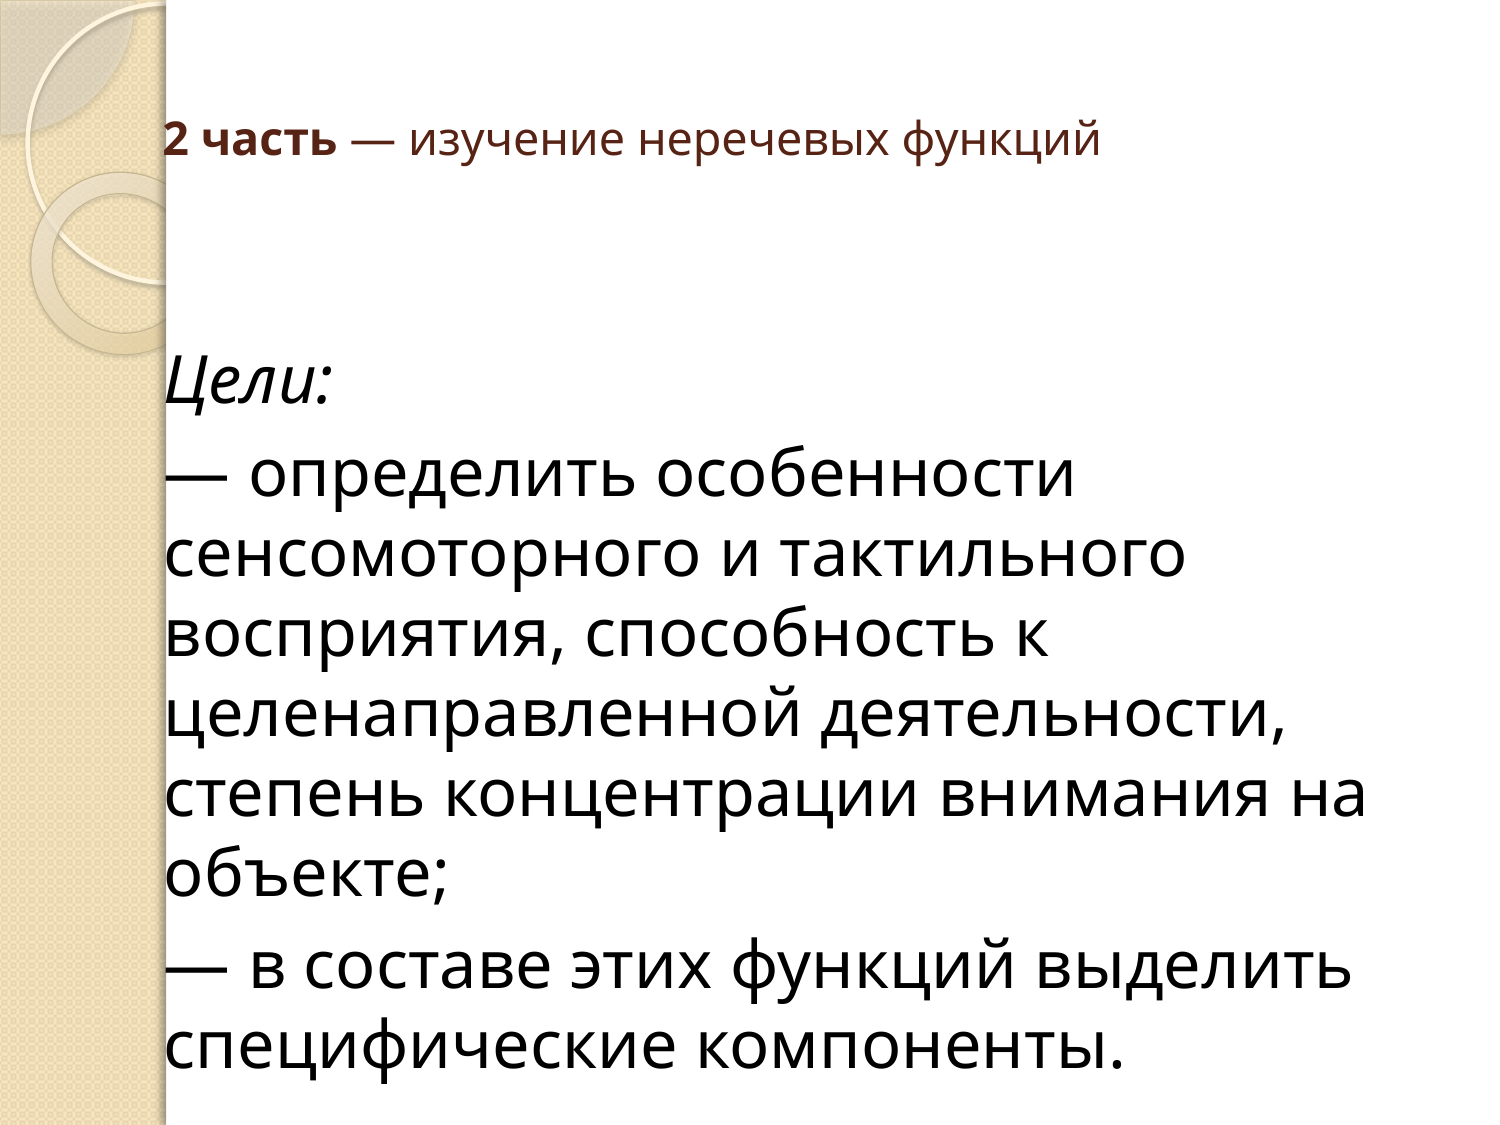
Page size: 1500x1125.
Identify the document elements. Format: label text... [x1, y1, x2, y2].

list Цели: — определить особенности сенсомоторного и тактильного восприятия, способность к целенаправленной деятельности, степень концентрации внимания на объекте; — в составе этих функций выделить специфические компоненты. [135, 237, 1466, 1025]
title 2 часть — изучение неречевых функций [147, 45, 1466, 233]
